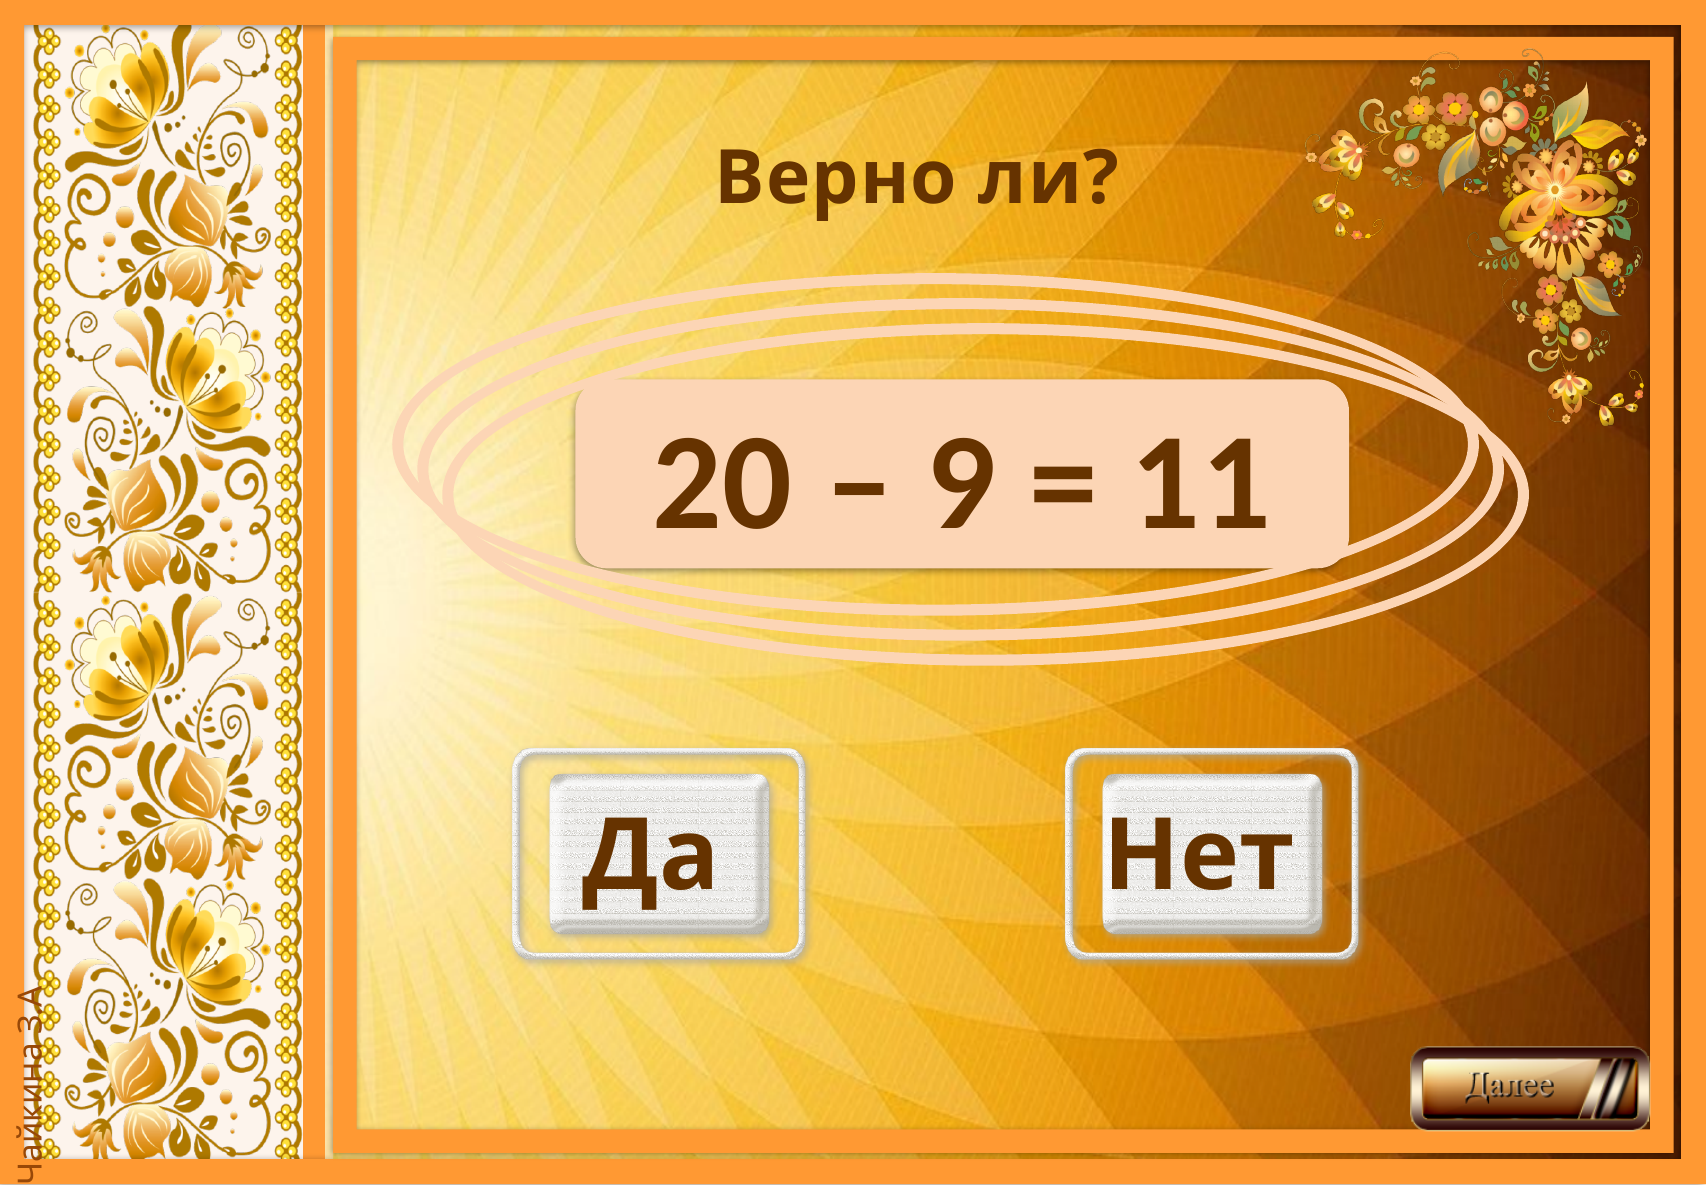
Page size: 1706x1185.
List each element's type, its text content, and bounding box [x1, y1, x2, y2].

picture [25, 25, 303, 1159]
picture [25, 1130, 38, 1138]
text_box Верно ли? [392, 119, 1444, 317]
text_box 20 – 9 = 11 [574, 378, 1350, 570]
picture [25, 1149, 32, 1159]
text_box [440, 321, 1532, 668]
text_box [460, 426, 1482, 618]
picture [32, 1149, 39, 1157]
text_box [1054, 733, 1373, 976]
text_box [390, 271, 1466, 509]
text_box [467, 439, 1507, 643]
text_box [415, 296, 1491, 534]
picture [25, 993, 31, 1000]
picture [25, 1068, 31, 1077]
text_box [501, 733, 820, 976]
picture [25, 1091, 38, 1099]
picture [325, 25, 1681, 1159]
picture [32, 1048, 39, 1056]
